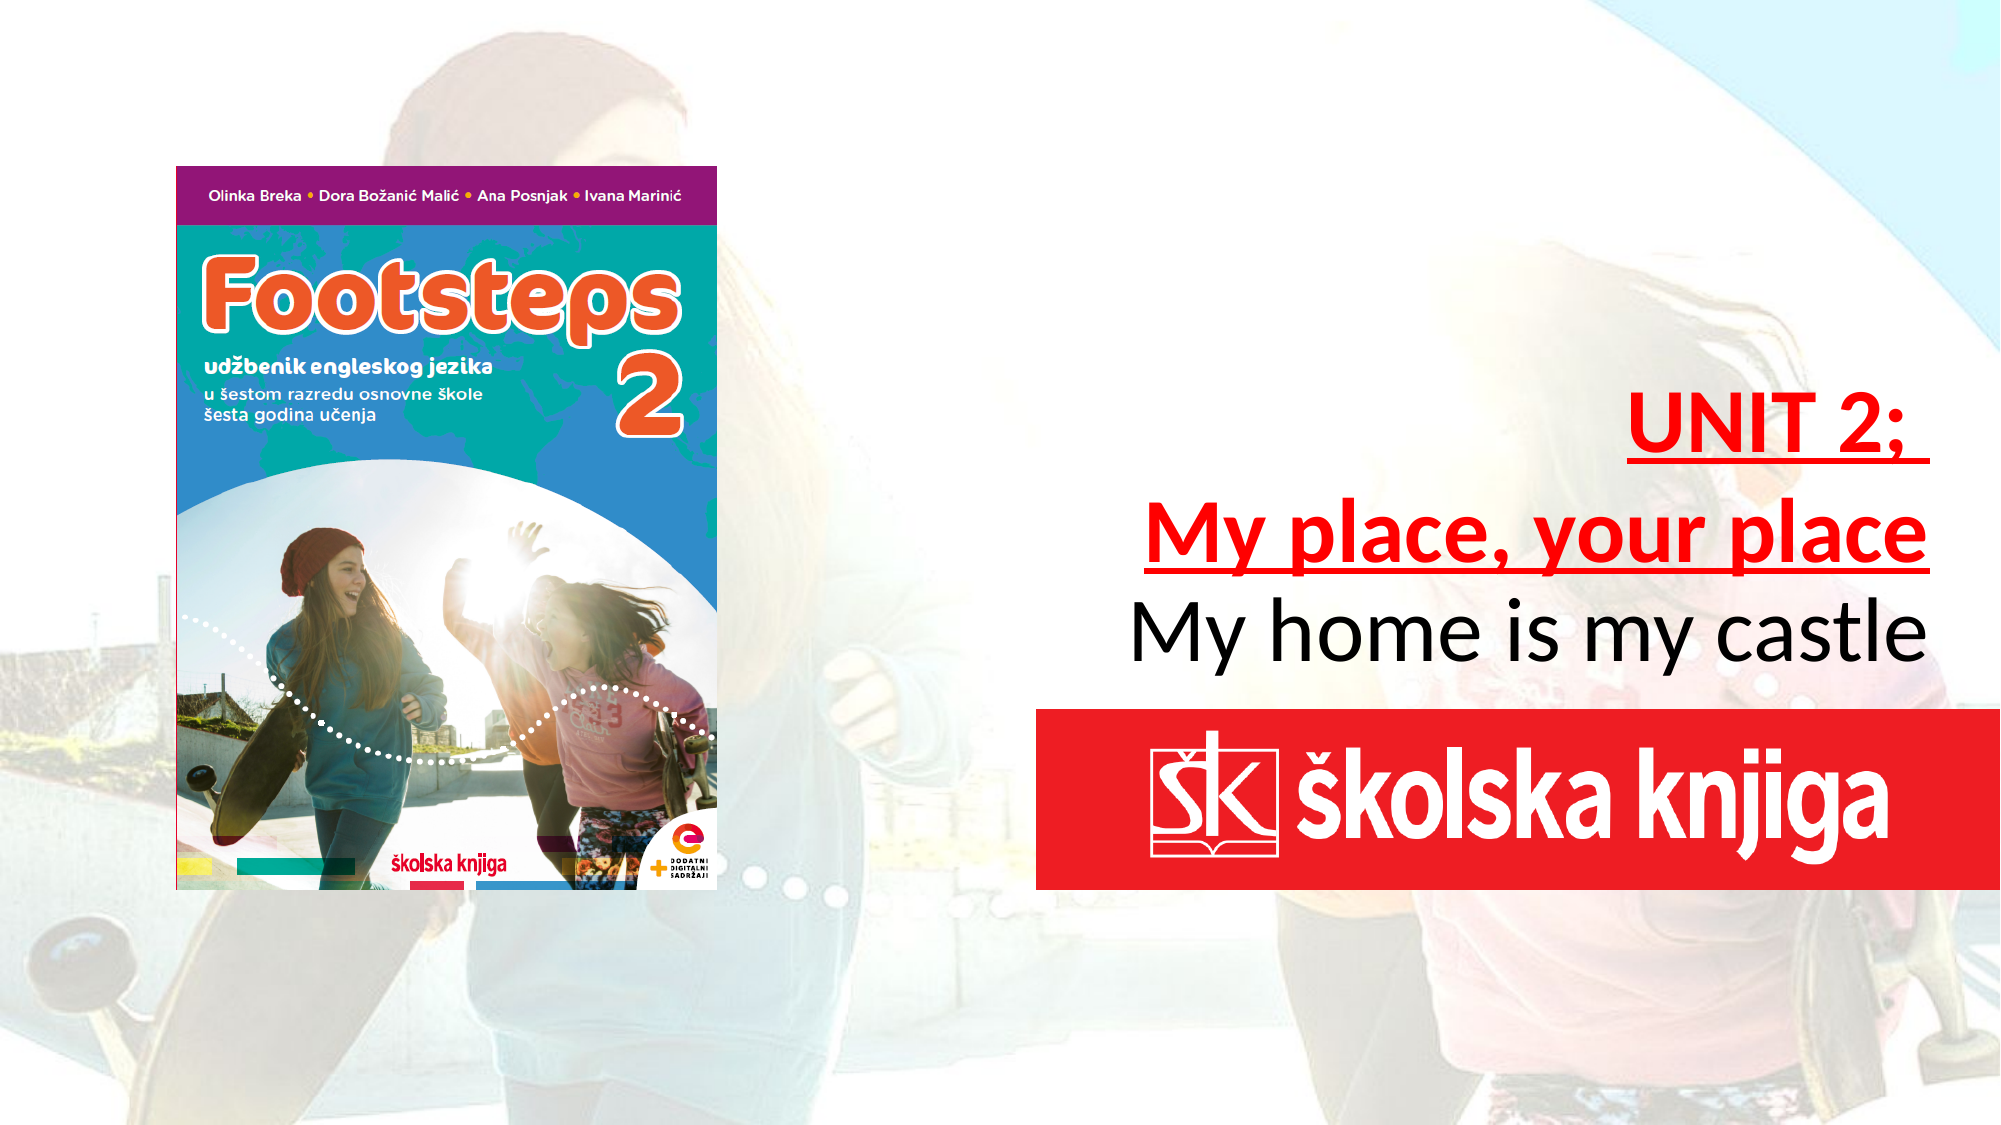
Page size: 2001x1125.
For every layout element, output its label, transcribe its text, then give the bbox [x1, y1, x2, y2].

text_box My home is my castle [1036, 562, 1946, 688]
text_box UNIT 2; My place, your place [912, 353, 1946, 588]
picture [0, 0, 2001, 1125]
